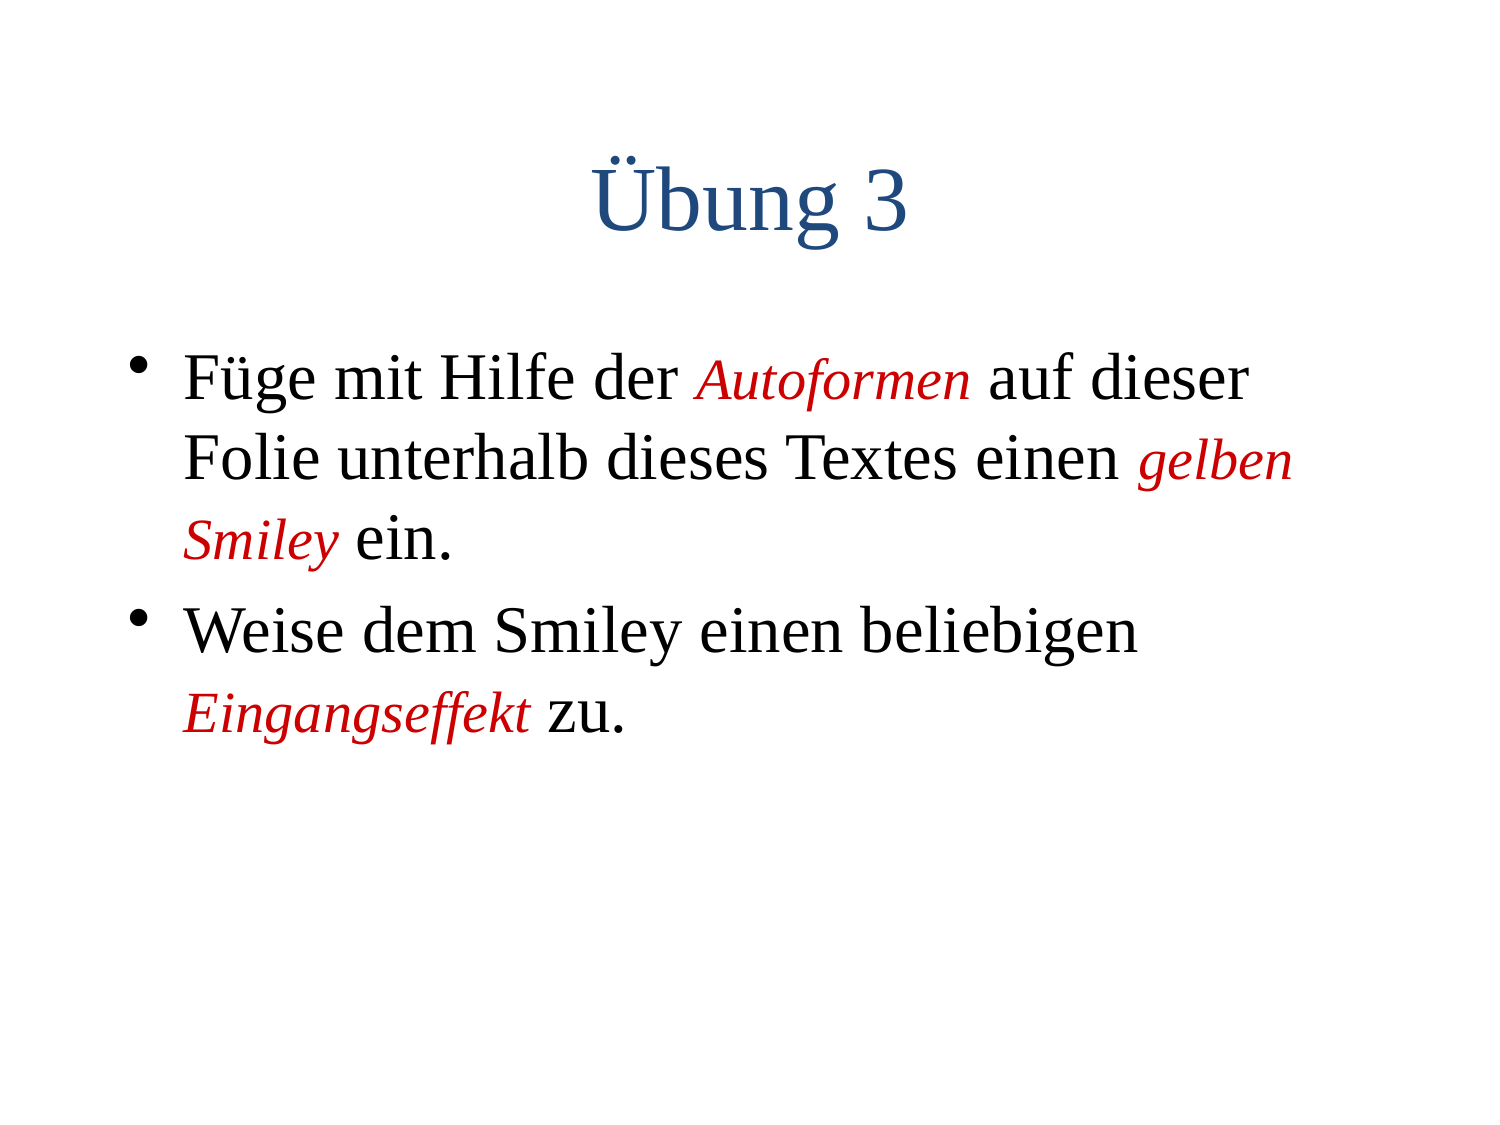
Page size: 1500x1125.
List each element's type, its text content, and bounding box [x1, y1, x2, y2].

list Füge mit Hilfe der Autoformen auf dieser Folie unterhalb dieses Textes einen gelben Smiley ein. Weise dem Smiley einen beliebigen Eingangseffekt zu. [112, 324, 1388, 1001]
title Übung 3 [112, 99, 1388, 288]
